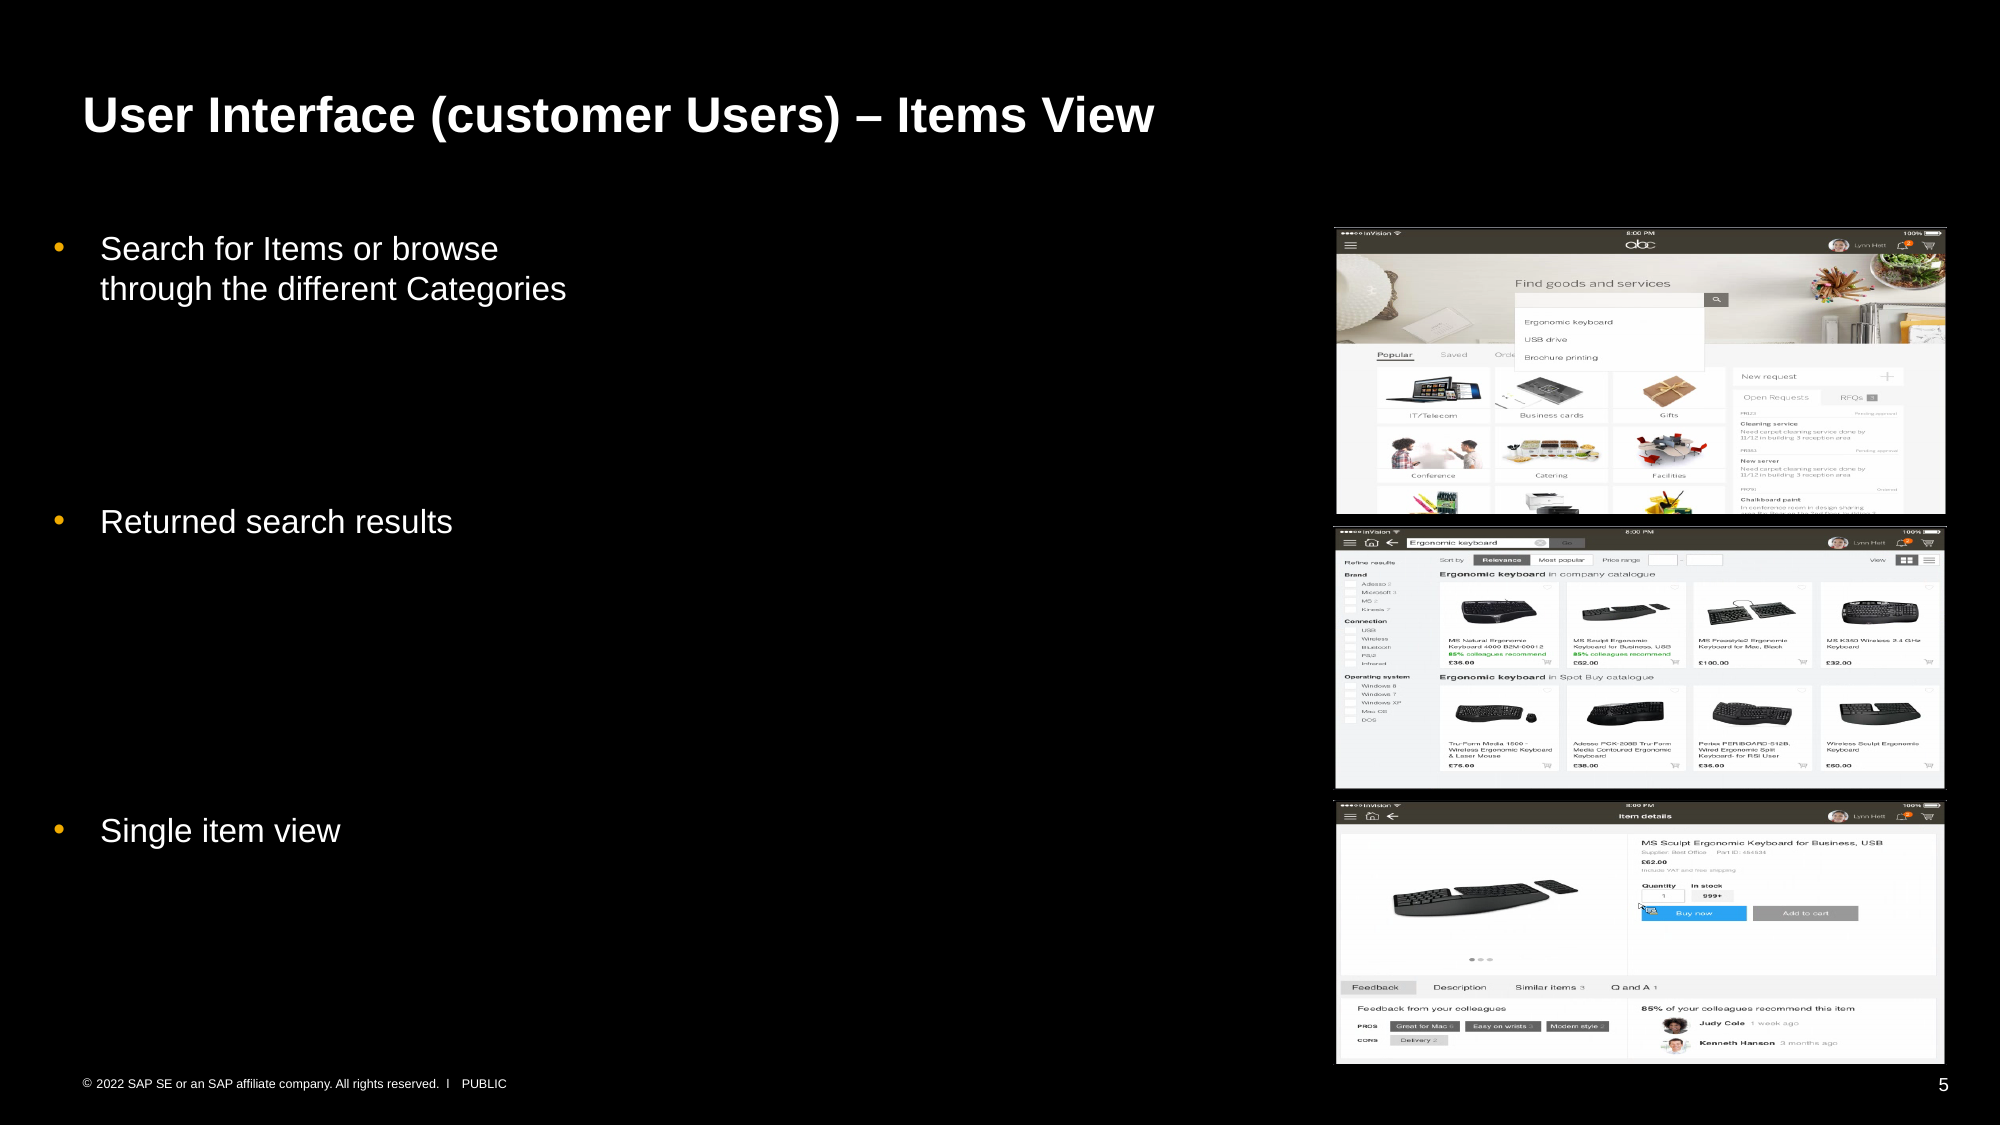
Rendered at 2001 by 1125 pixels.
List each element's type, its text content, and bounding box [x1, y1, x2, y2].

list Search for Items or browse through the different Categories Returned search results Single item view [53, 227, 617, 1065]
picture [1333, 800, 1948, 1065]
title User Interface (customer Users) – Items View [82, 82, 1918, 144]
picture [1333, 525, 1948, 790]
picture [1333, 227, 1948, 516]
